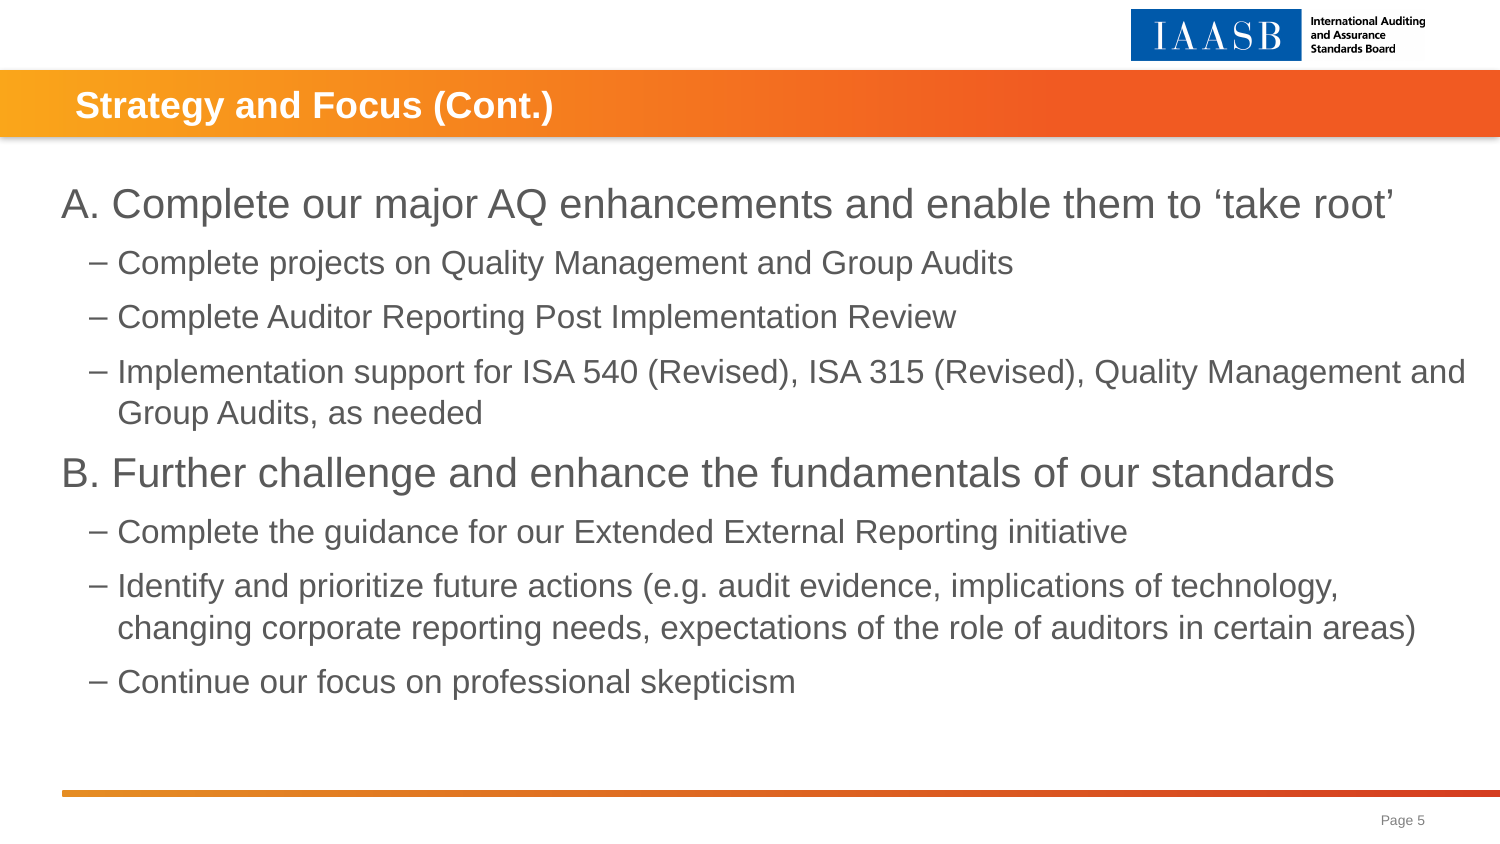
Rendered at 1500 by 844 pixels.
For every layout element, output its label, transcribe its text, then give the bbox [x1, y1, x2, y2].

picture [1131, 9, 1425, 61]
slide_number Page 5 [972, 801, 1425, 839]
list A. Complete our major AQ enhancements and enable them to ‘take root’ Complete projects on Quality Management and Group Audits Complete Auditor Reporting Post Implementation Review Implementation support for ISA 540 (Revised), ISA 315 (Revised), Quality Management and Group Audits, as needed B. Further challenge and enhance the fundamentals of our standards Complete the guidance for our Extended External Reporting initiative Identify and prioritize future actions (e.g. audit evidence, implications of technology, changing corporate reporting needs, expectations of the role of auditors in certain areas) Continue our focus on professional skepticism [61, 179, 1487, 742]
title Strategy and Focus (Cont.) [75, 70, 1425, 137]
